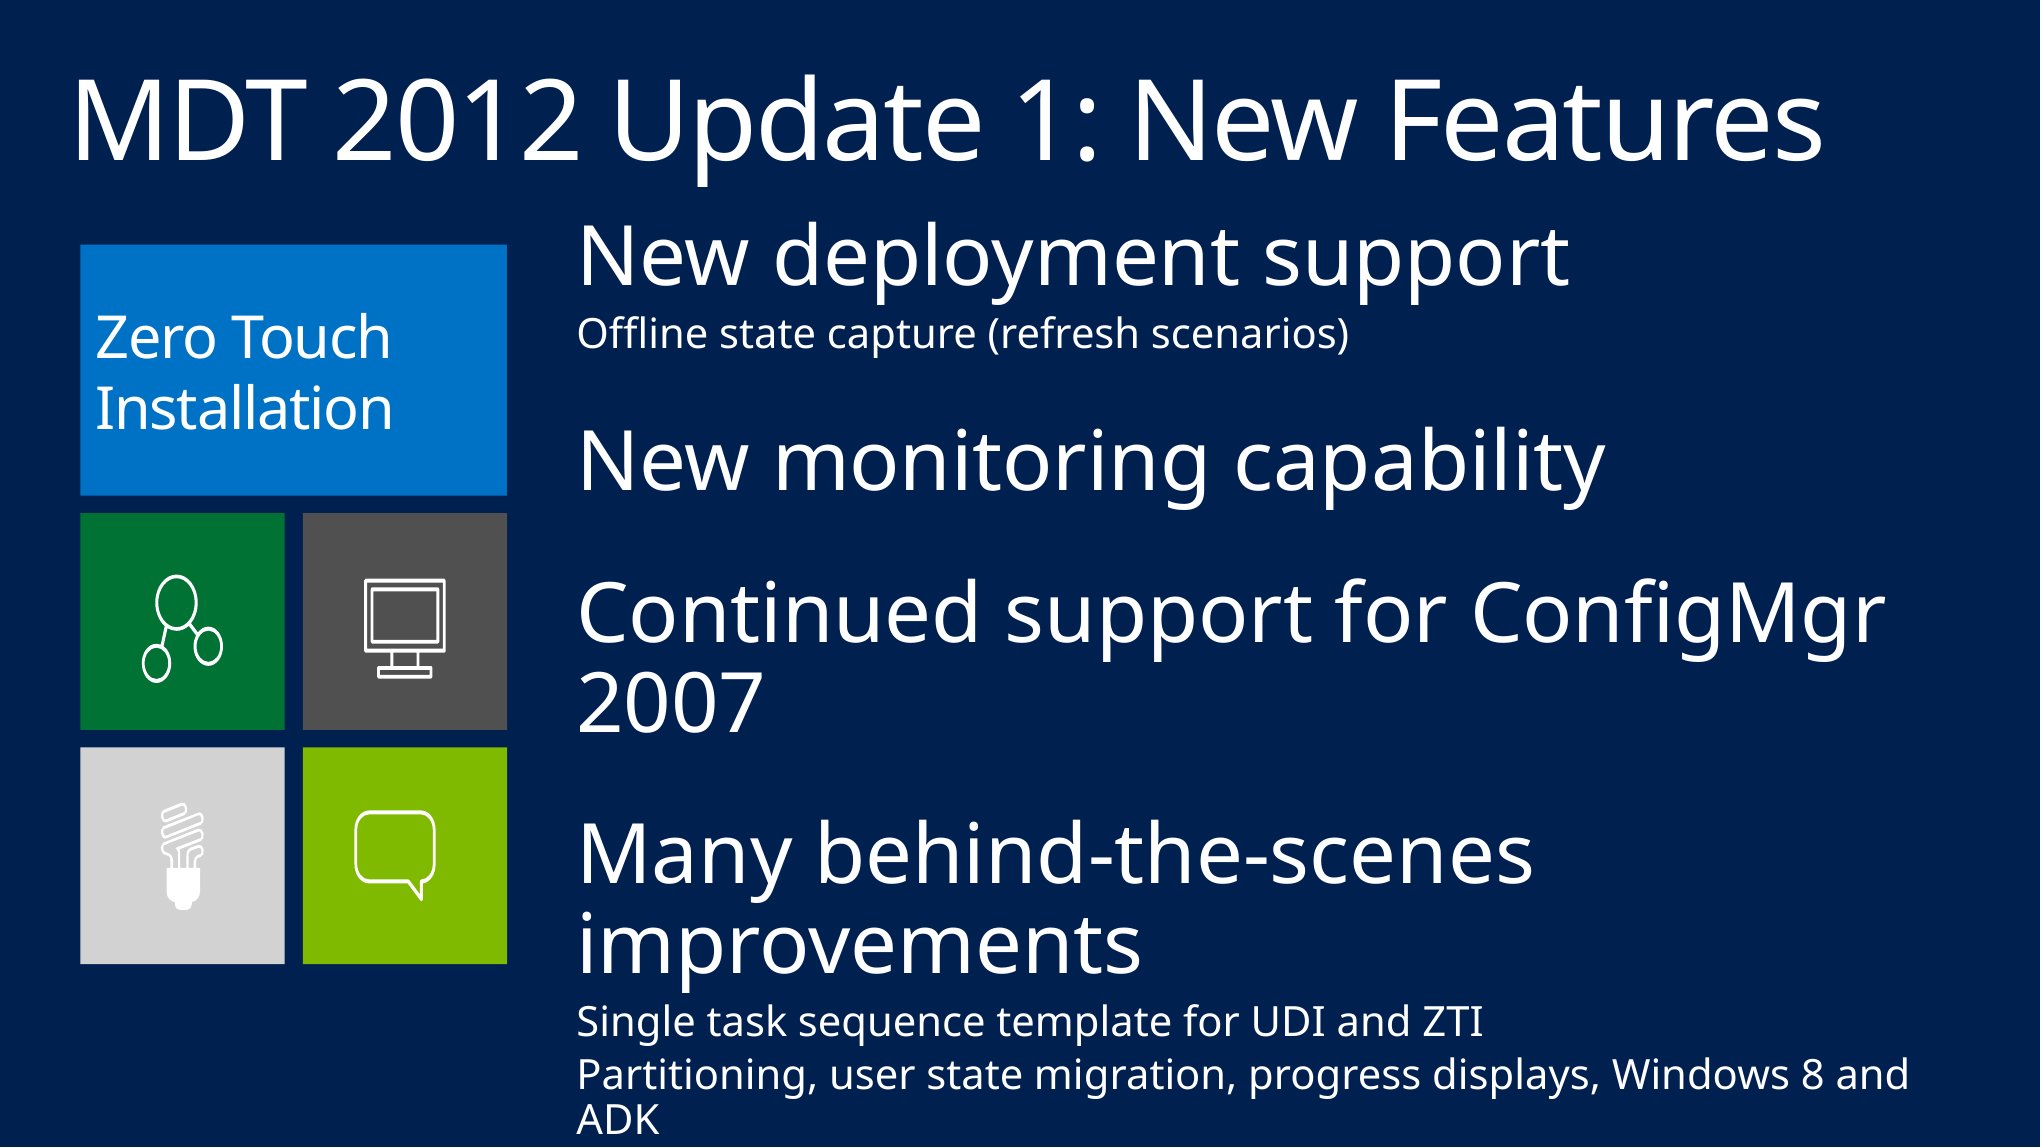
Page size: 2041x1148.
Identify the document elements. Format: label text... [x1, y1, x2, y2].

text_box [302, 512, 508, 731]
text_box [141, 574, 223, 683]
text_box Zero Touch Installation [80, 244, 508, 496]
text_box [80, 747, 285, 965]
title MDT 2012 Update 1: New Features [45, 48, 1996, 200]
text_box [160, 812, 204, 839]
list New deployment support Offline state capture (refresh scenarios) New monitoring capability Continued support for ConfigMgr 2007 Many behind-the-scenes improvements Single task sequence template for UDI and ZTI Partitioning, user state migration, progress displays, Windows 8 and ADK [552, 198, 1996, 1065]
text_box [80, 512, 285, 731]
text_box [160, 828, 204, 910]
text_box [161, 802, 188, 823]
text_box [364, 578, 446, 679]
text_box [302, 747, 508, 965]
text_box [354, 810, 436, 902]
